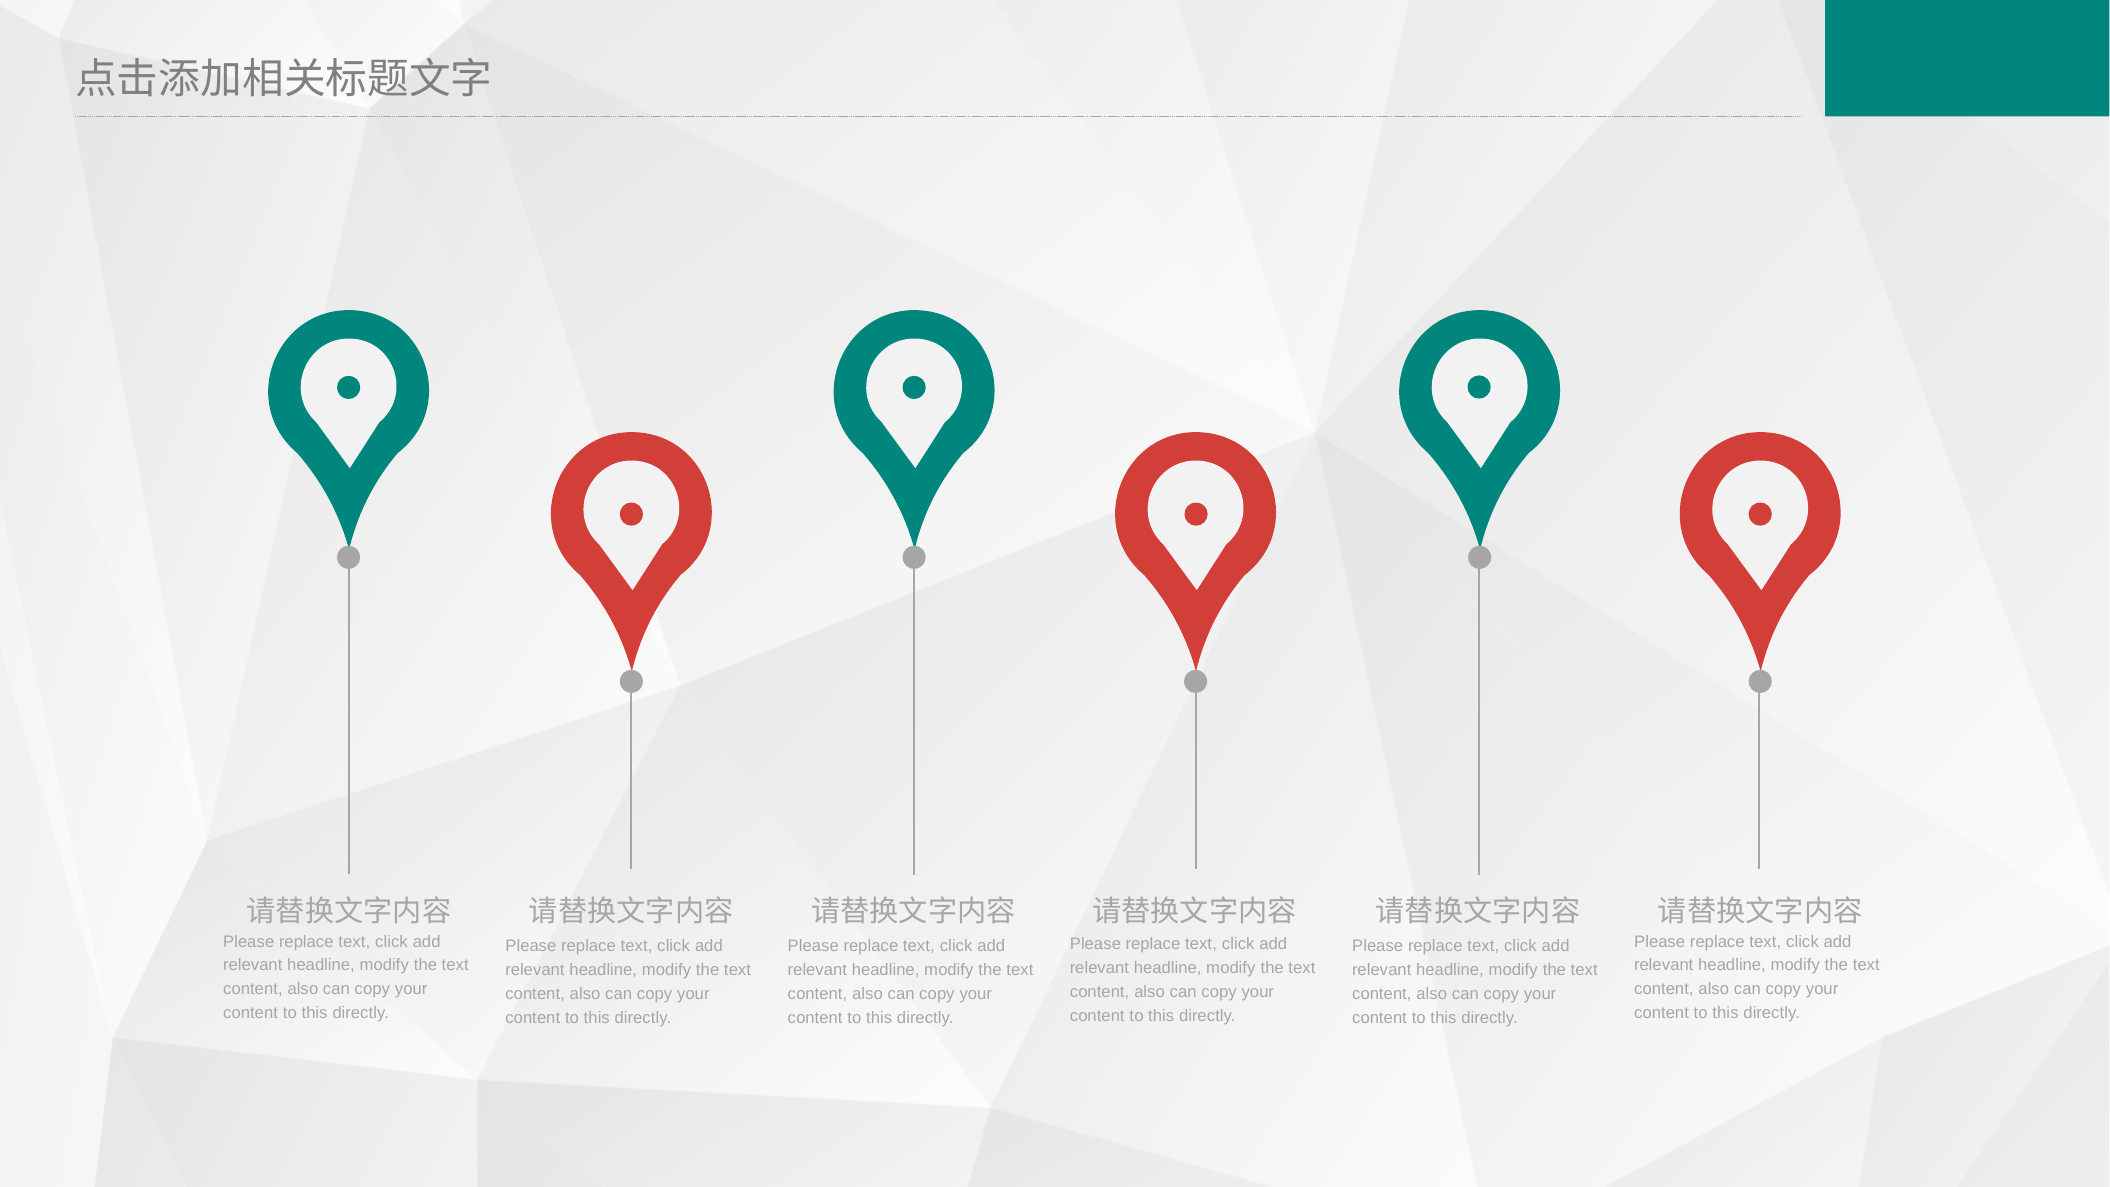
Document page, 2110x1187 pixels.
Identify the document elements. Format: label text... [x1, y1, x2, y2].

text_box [223, 310, 475, 1022]
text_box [1351, 310, 1604, 1027]
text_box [1634, 432, 1887, 1022]
picture [0, 0, 2110, 1187]
text_box 点击添加相关标题文字 [59, 44, 563, 107]
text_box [787, 310, 1040, 1027]
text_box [505, 432, 758, 1027]
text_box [1069, 432, 1322, 1024]
